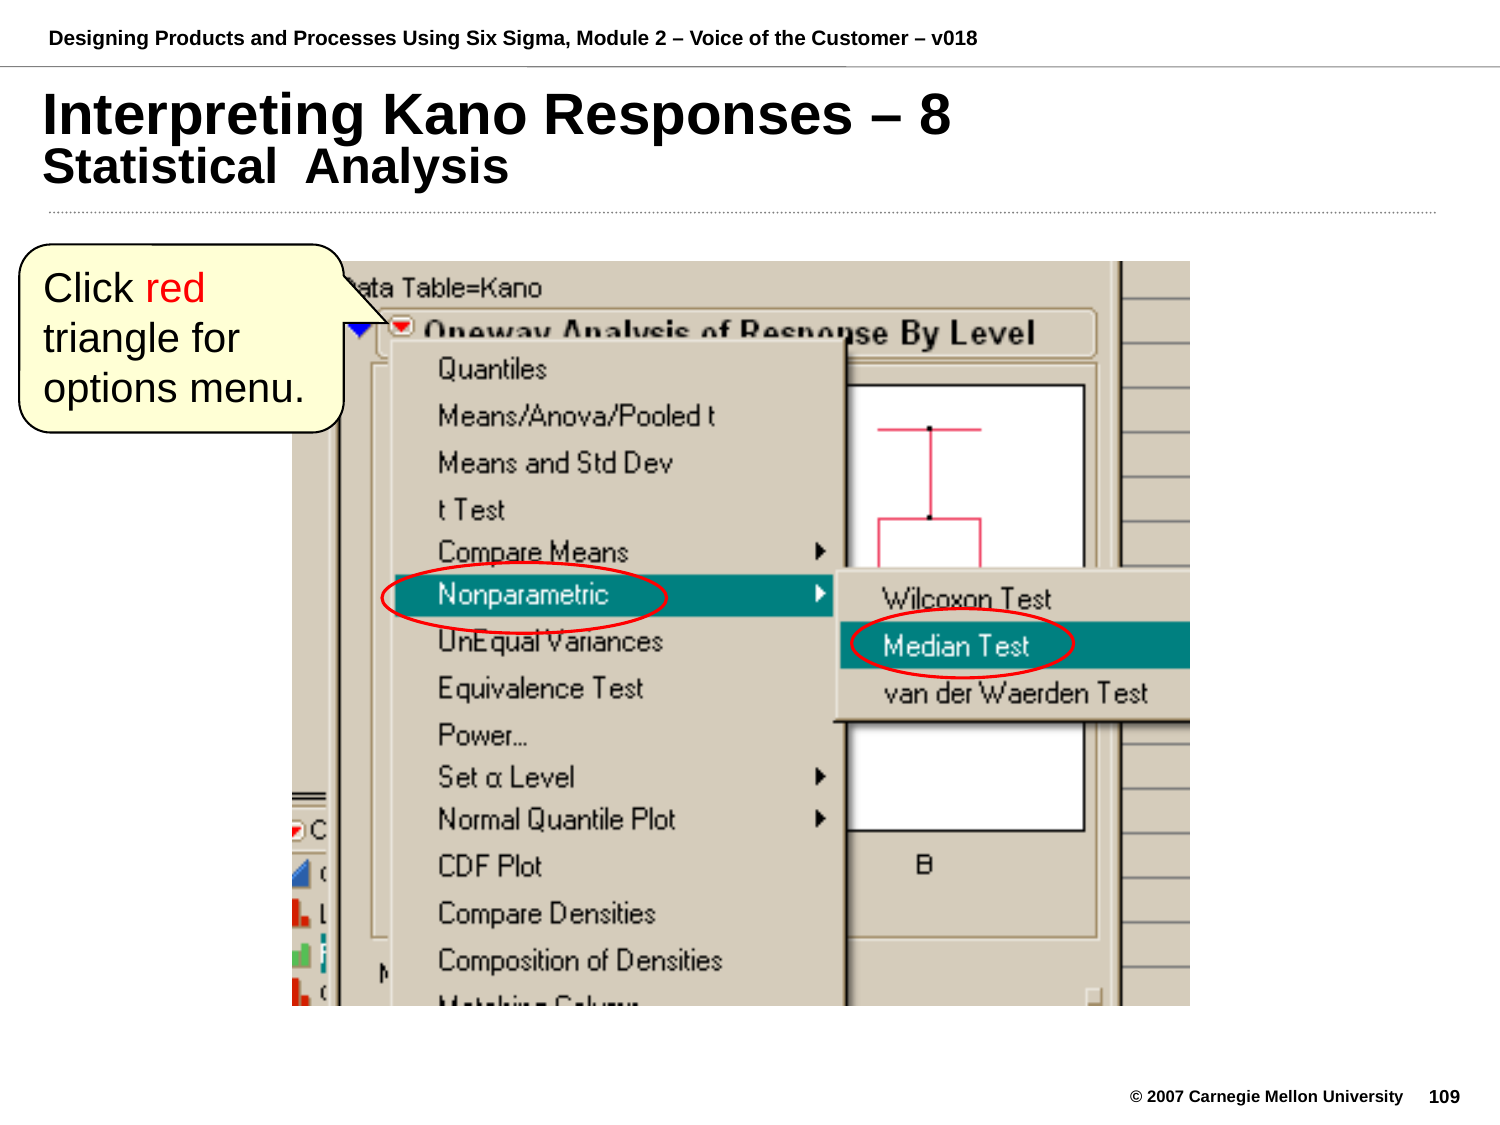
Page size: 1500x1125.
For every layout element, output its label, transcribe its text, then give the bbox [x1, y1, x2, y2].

picture [292, 261, 1190, 1006]
text_box Click red triangle for options menu. [19, 244, 340, 433]
title Interpreting Kano Responses – 8 Statistical Analysis [42, 89, 1438, 194]
